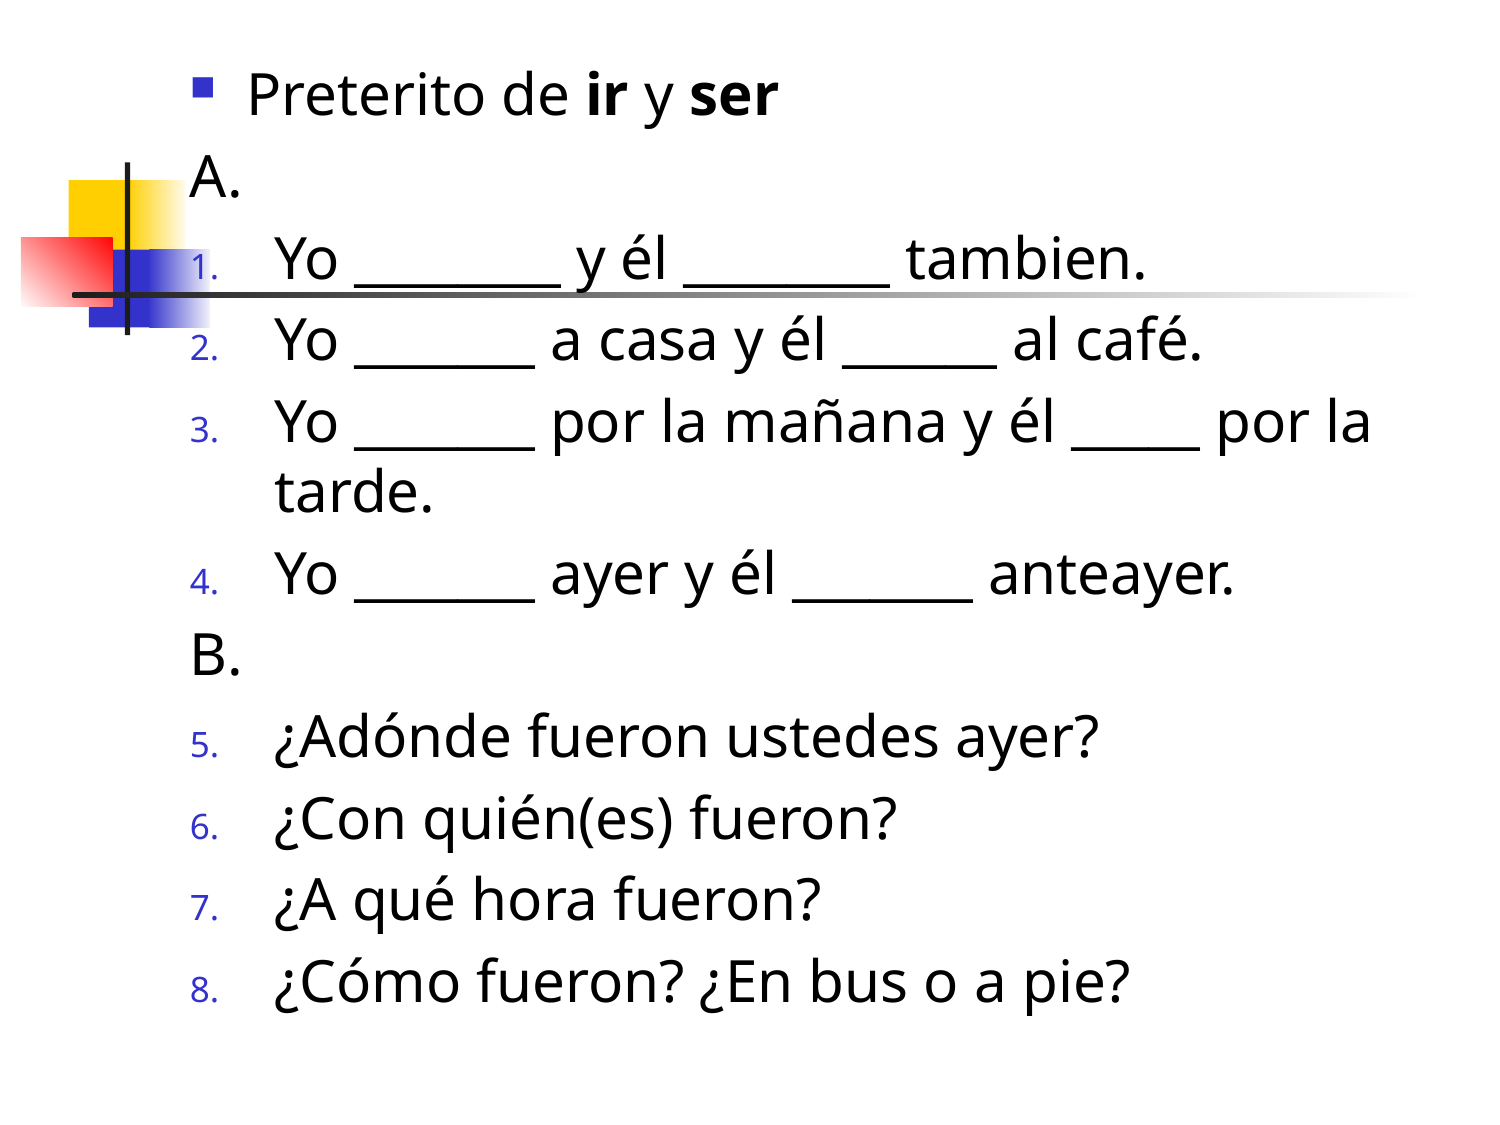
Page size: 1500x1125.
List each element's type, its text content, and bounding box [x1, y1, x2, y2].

list Preterito de ir y ser A. Yo ________ y él ________ tambien. Yo _______ a casa y él ______ al café. Yo _______ por la mañana y él _____ por la tarde. Yo _______ ayer y él _______ anteayer. B. ¿Adónde fueron ustedes ayer? ¿Con quién(es) fueron? ¿A qué hora fueron? ¿Cómo fueron? ¿En bus o a pie? [174, 50, 1500, 725]
